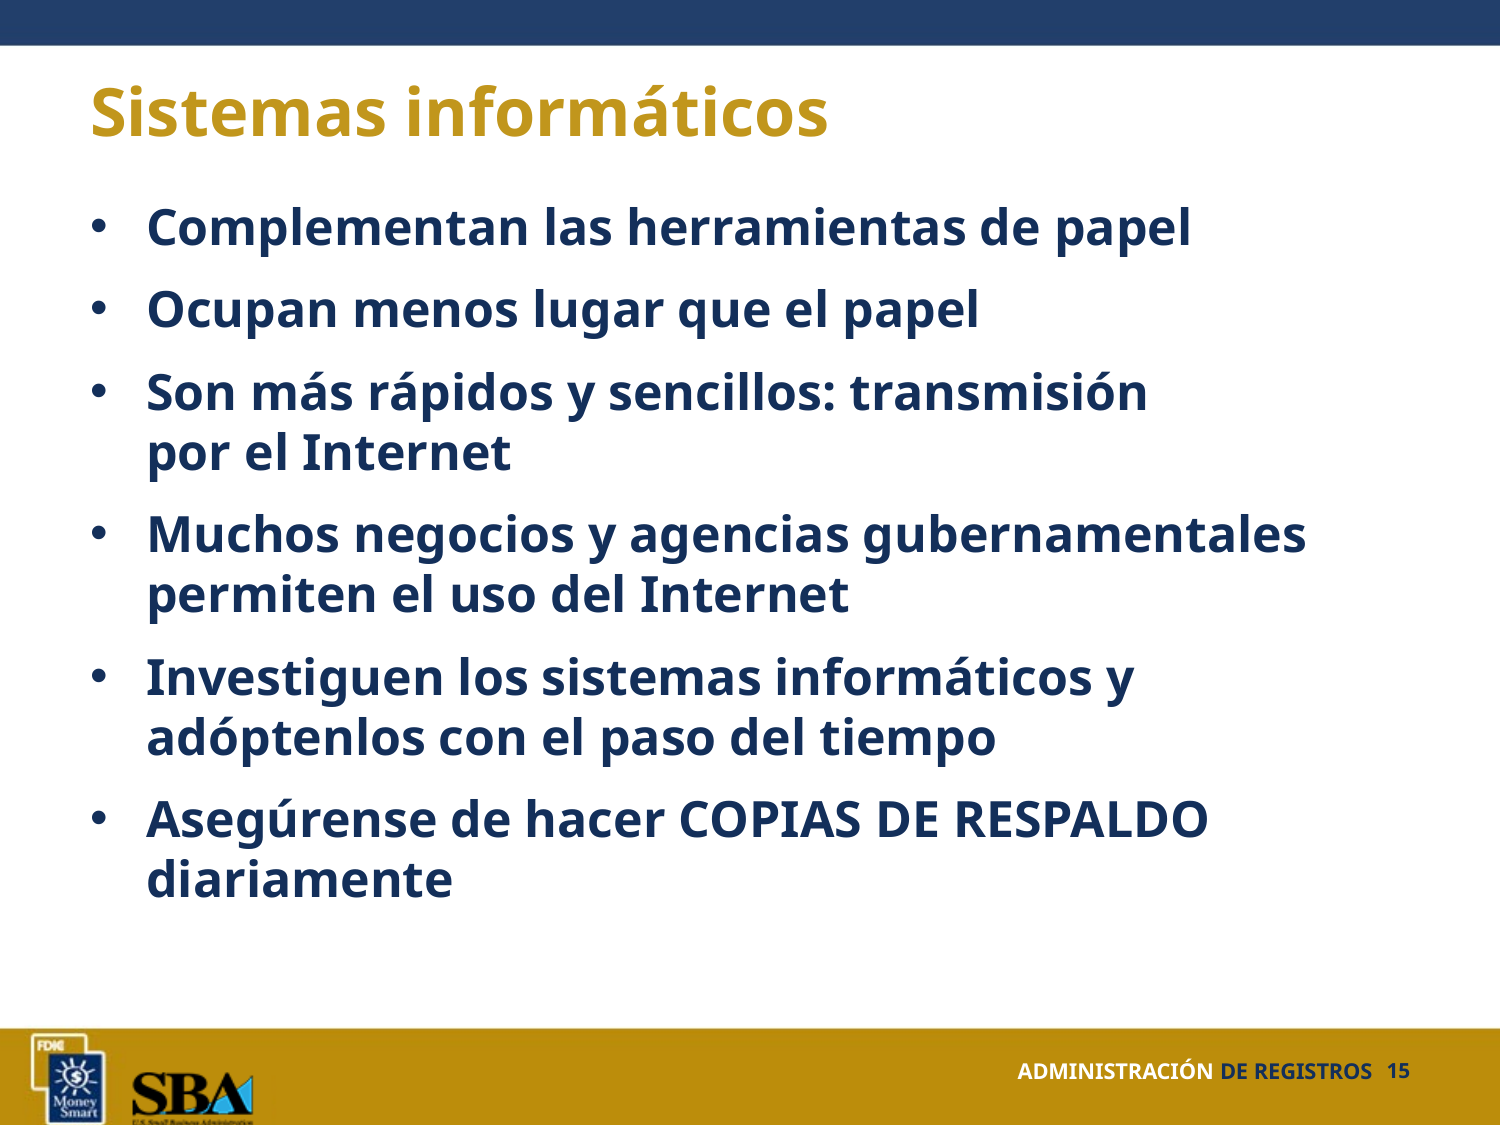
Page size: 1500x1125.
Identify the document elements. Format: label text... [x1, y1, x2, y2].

list Complementan las herramientas de papel Ocupan menos lugar que el papel Son más rápidos y sencillos: transmisión por el Internet Muchos negocios y agencias gubernamentales permiten el uso del Internet Investiguen los sistemas informáticos y adóptenlos con el paso del tiempo Asegúrense de hacer COPIAS DE RESPALDO diariamente [74, 187, 1426, 1009]
title Sistemas informáticos [74, 62, 1426, 163]
picture [0, 0, 1500, 1125]
